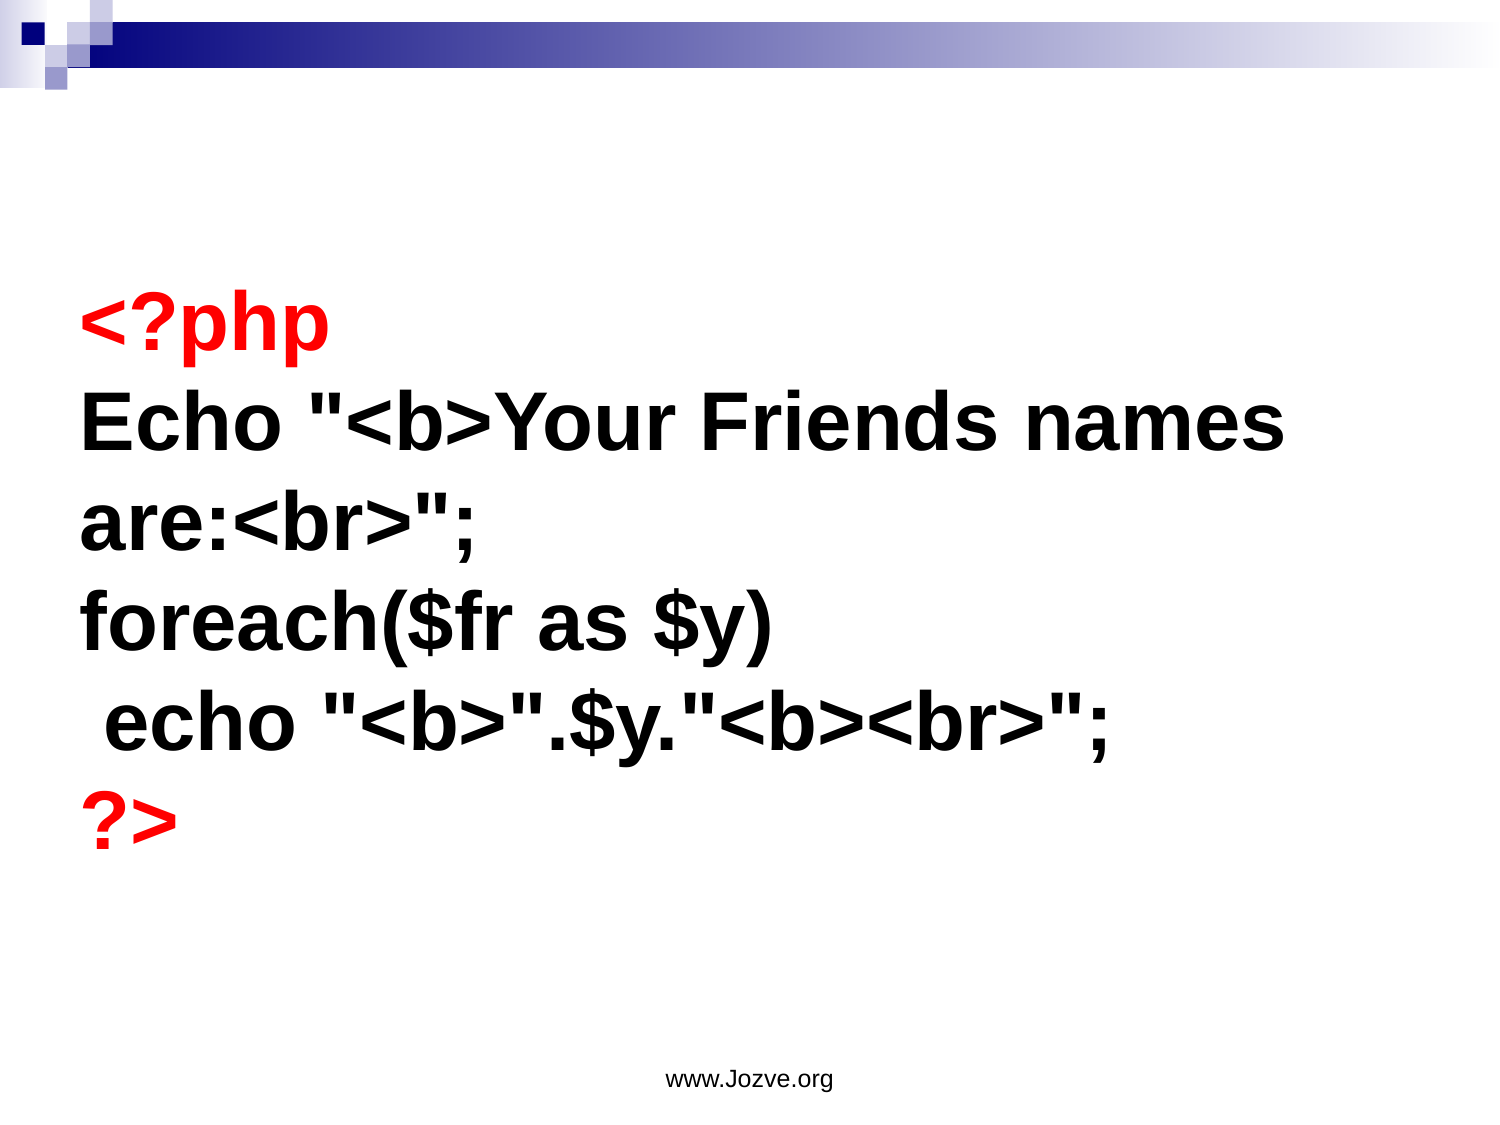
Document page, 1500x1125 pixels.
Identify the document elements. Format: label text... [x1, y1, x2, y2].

title <?php Echo "<b>Your Friends names are:<br>"; foreach($fr as $y) echo "<b>".$y."<b><br>"; ?> [64, 74, 1426, 1059]
footer www.Jozve.org [512, 1024, 988, 1101]
